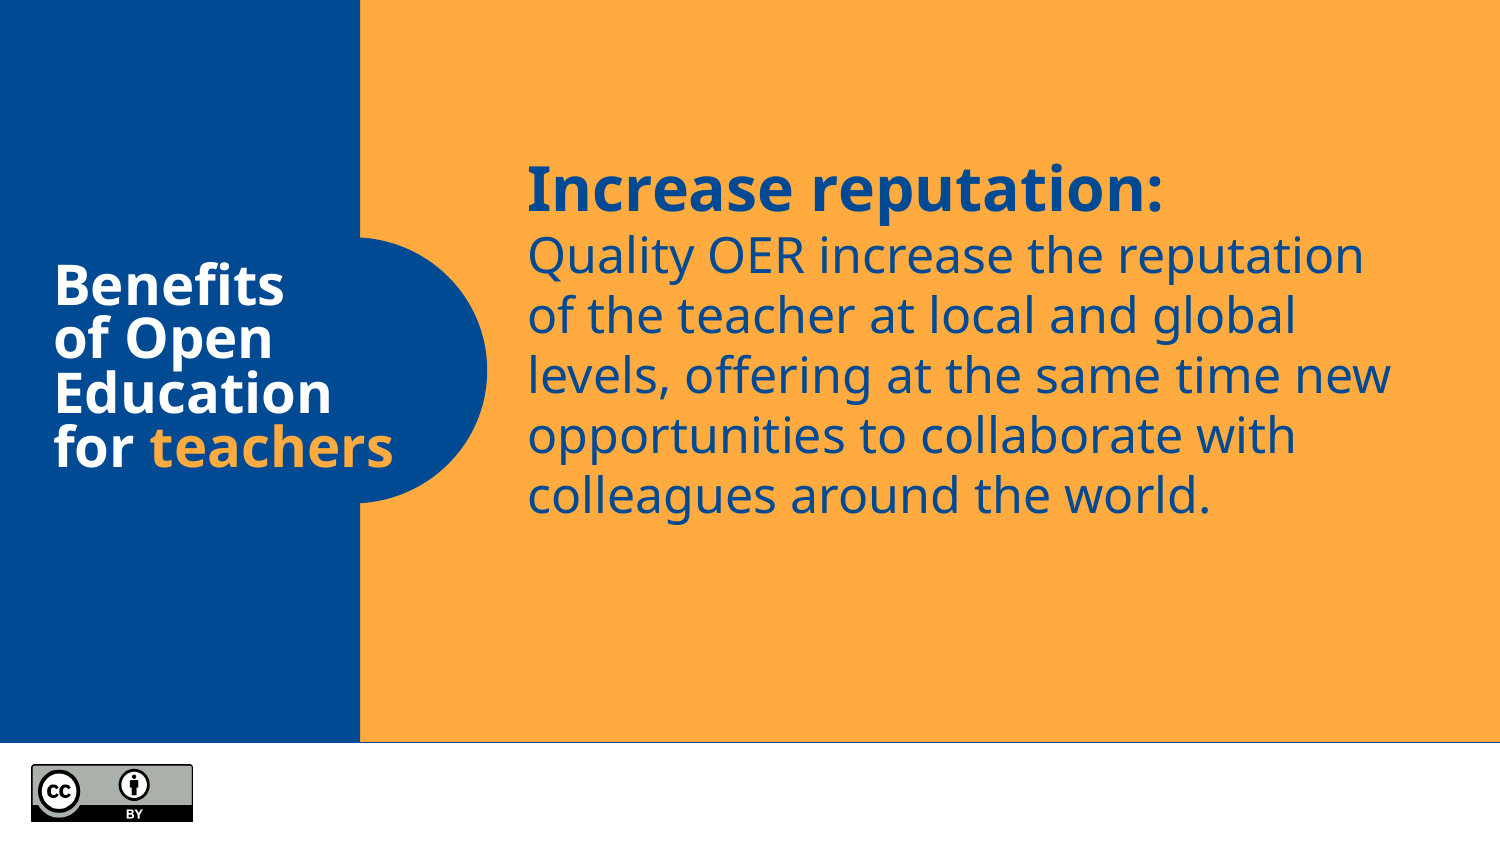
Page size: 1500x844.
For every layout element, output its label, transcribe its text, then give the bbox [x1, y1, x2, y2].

text_box Increase reputation: Quality OER increase the reputation of the teacher at local and global levels, offering at the same time new opportunities to collaborate with colleagues around the world. [512, 133, 1409, 674]
text_box Benefits of Open Education for teachers [38, 246, 421, 493]
text_box [300, 493, 405, 504]
text_box [0, 0, 361, 742]
text_box [421, 255, 488, 485]
text_box [0, 750, 1500, 844]
picture [31, 764, 193, 822]
text_box [304, 237, 401, 246]
